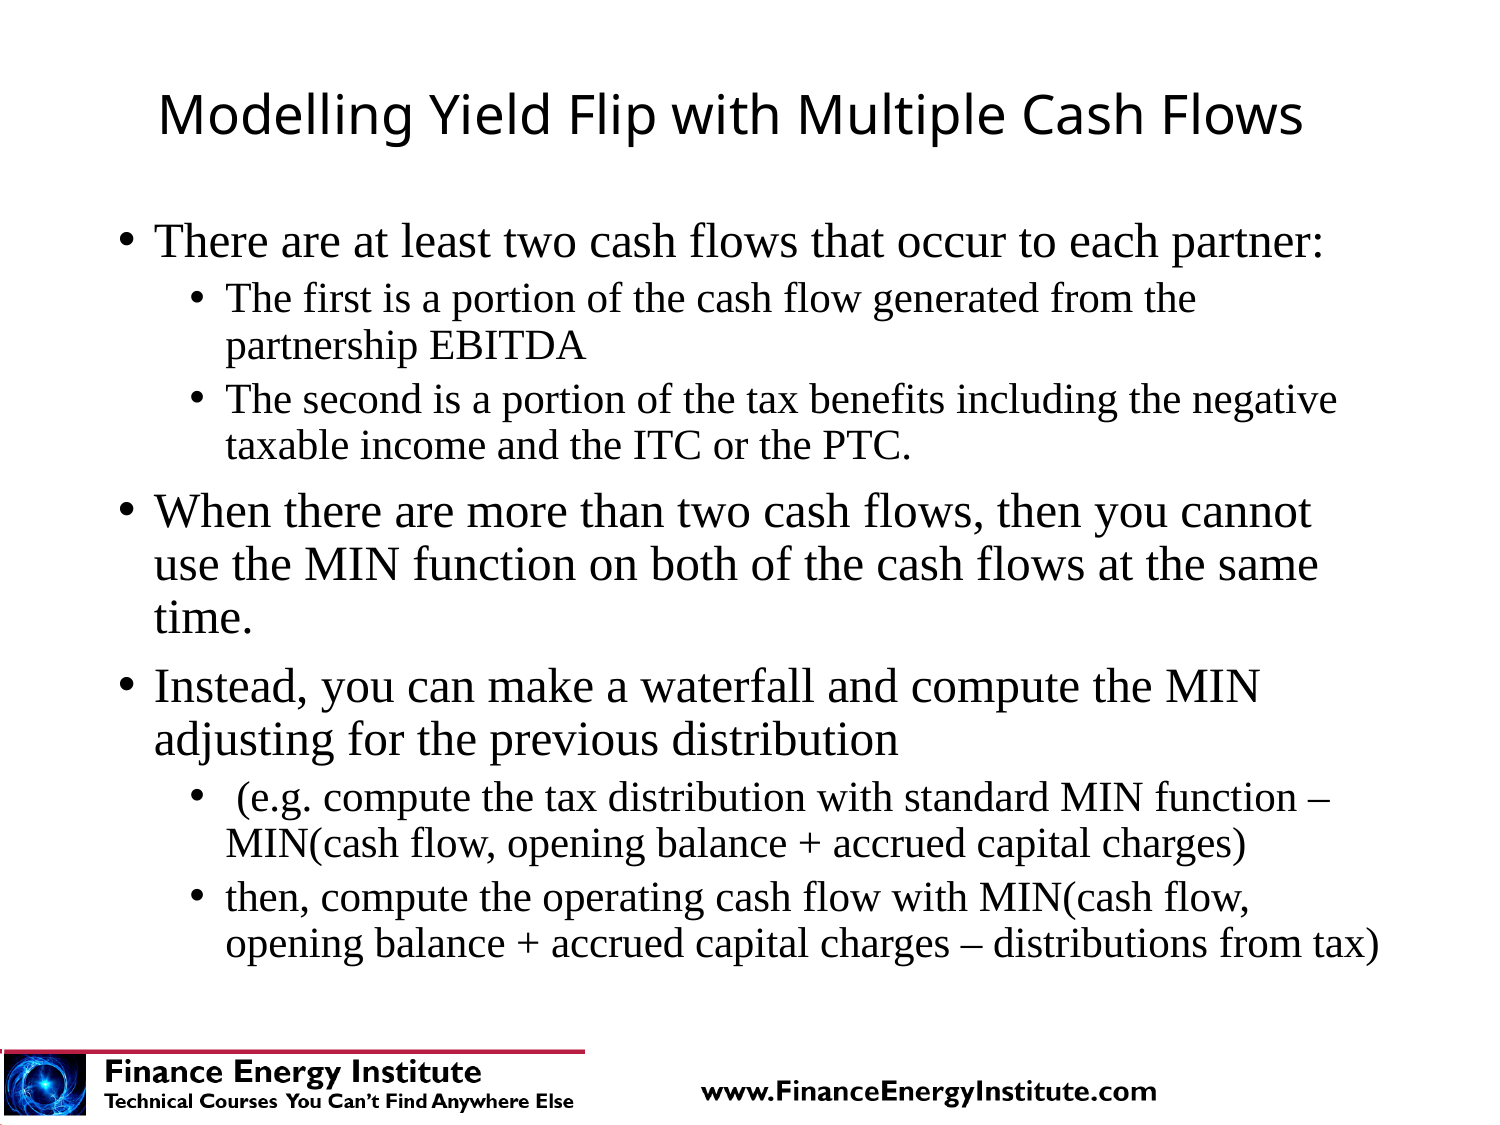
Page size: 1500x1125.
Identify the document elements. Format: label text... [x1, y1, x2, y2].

picture [696, 1074, 1166, 1112]
list There are at least two cash flows that occur to each partner: The first is a portion of the cash flow generated from the partnership EBITDA The second is a portion of the tax benefits including the negative taxable income and the ITC or the PTC. When there are more than two cash flows, then you cannot use the MIN function on both of the cash flows at the same time. Instead, you can make a waterfall and compute the MIN adjusting for the previous distribution (e.g. compute the tax distribution with standard MIN function – MIN(cash flow, opening balance + accrued capital charges) then, compute the operating cash flow with MIN(cash flow, opening balance + accrued capital charges – distributions from tax) [103, 207, 1400, 1014]
picture [0, 1042, 585, 1125]
title Modelling Yield Flip with Multiple Cash Flows [103, 59, 1361, 174]
